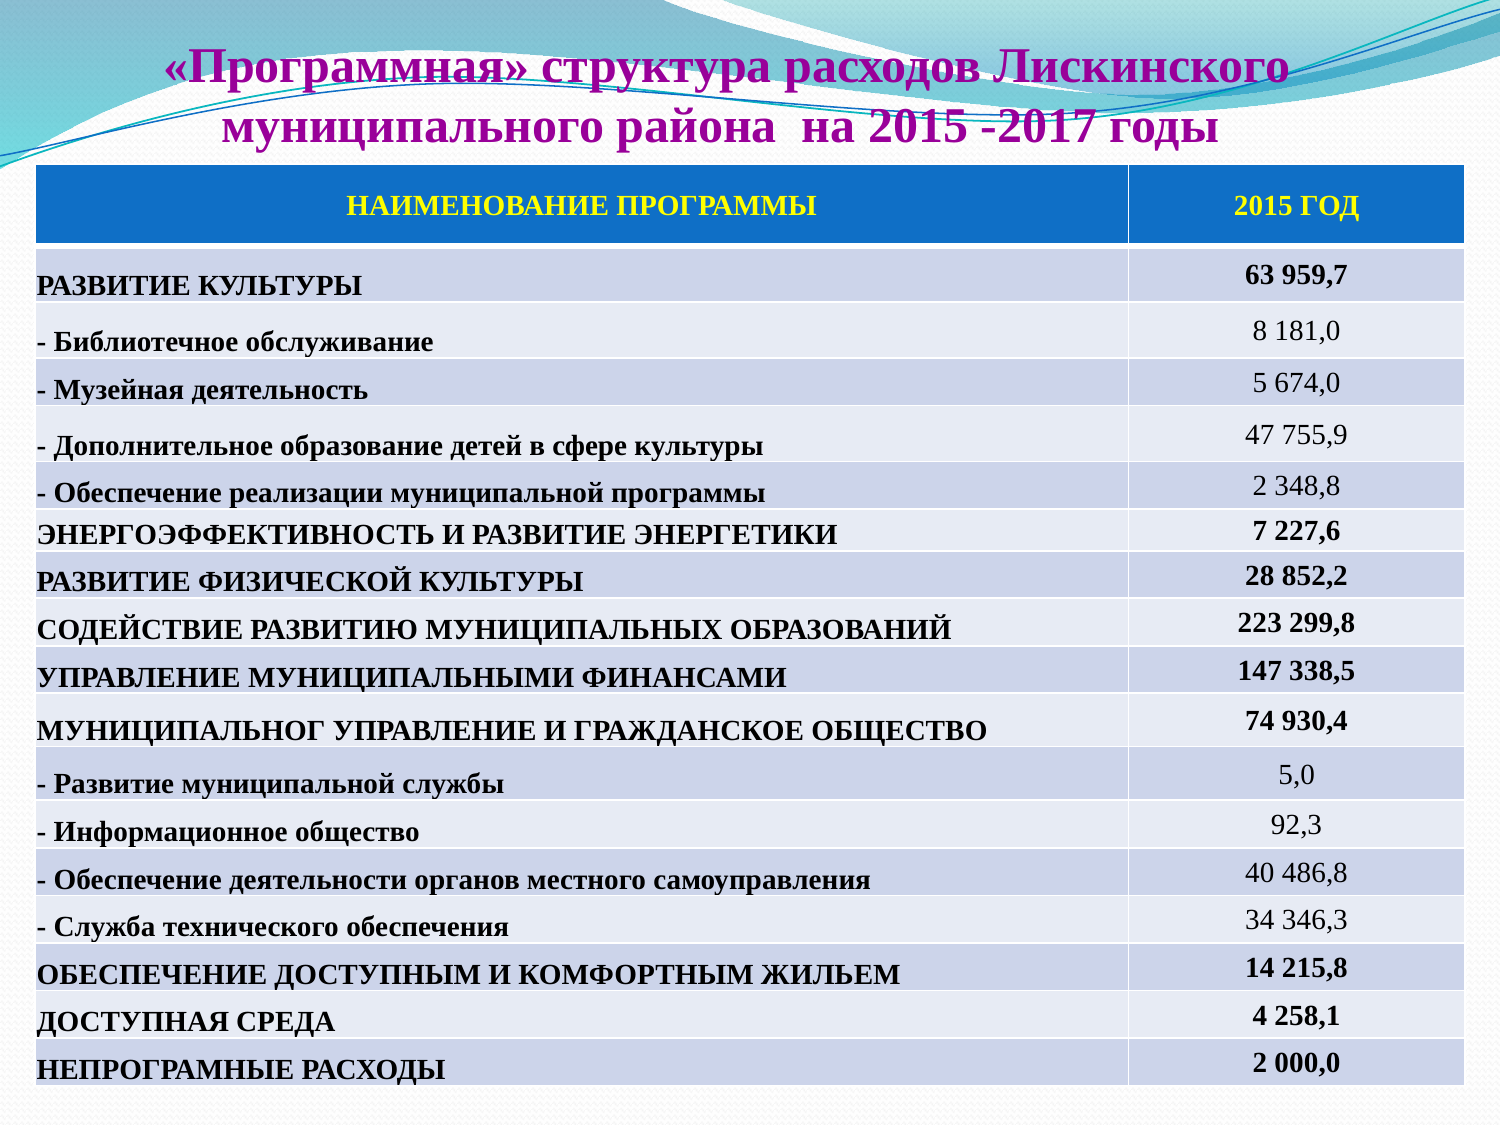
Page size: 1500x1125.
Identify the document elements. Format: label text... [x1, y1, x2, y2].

table_cell - Обеспечение деятельности органов местного самоуправления [36, 849, 1128, 895]
table_cell 4 258,1 [1129, 991, 1464, 1037]
table_cell 28 852,2 [1129, 552, 1464, 597]
table_header 2015 ГОД [1129, 165, 1464, 243]
table_cell МУНИЦИПАЛЬНОГ УПРАВЛЕНИЕ И ГРАЖДАНСКОЕ ОБЩЕСТВО [36, 694, 1128, 746]
title «Программная» структура расходов Лискинского муниципального района на 2015 -2017 годы [35, 35, 1418, 153]
table_cell 34 346,3 [1129, 896, 1464, 942]
table_cell 7 227,6 [1129, 510, 1464, 550]
table_cell СОДЕЙСТВИЕ РАЗВИТИЮ МУНИЦИПАЛЬНЫХ ОБРАЗОВАНИЙ [36, 599, 1128, 645]
table_cell 8 181,0 [1129, 303, 1464, 357]
table_cell 63 959,7 [1129, 249, 1464, 301]
table_cell - Развитие муниципальной службы [36, 747, 1128, 799]
table_cell 92,3 [1129, 801, 1464, 847]
table_cell - Информационное общество [36, 801, 1128, 847]
table_cell 47 755,9 [1129, 406, 1464, 461]
table_cell 74 930,4 [1129, 694, 1464, 746]
table_cell - Дополнительное образование детей в сфере культуры [36, 406, 1128, 461]
table_header НАИМЕНОВАНИЕ ПРОГРАММЫ [36, 165, 1128, 243]
table_cell 223 299,8 [1129, 599, 1464, 645]
table_cell 5,0 [1129, 747, 1464, 799]
table_cell НЕПРОГРАМНЫЕ РАСХОДЫ [36, 1039, 1128, 1085]
table_cell ДОСТУПНАЯ СРЕДА [36, 991, 1128, 1037]
table_cell - Музейная деятельность [36, 359, 1128, 405]
table_cell - Обеспечение реализации муниципальной программы [36, 462, 1128, 508]
table_cell 2 348,8 [1129, 462, 1464, 508]
table_cell РАЗВИТИЕ ФИЗИЧЕСКОЙ КУЛЬТУРЫ [36, 552, 1128, 597]
table_cell УПРАВЛЕНИЕ МУНИЦИПАЛЬНЫМИ ФИНАНСАМИ [36, 647, 1128, 692]
table_cell 40 486,8 [1129, 849, 1464, 895]
table_cell - Библиотечное обслуживание [36, 303, 1128, 357]
table_cell РАЗВИТИЕ КУЛЬТУРЫ [36, 249, 1128, 301]
table_cell - Служба технического обеспечения [36, 896, 1128, 942]
table_cell 14 215,8 [1129, 944, 1464, 990]
table_cell ЭНЕРГОЭФФЕКТИВНОСТЬ И РАЗВИТИЕ ЭНЕРГЕТИКИ [36, 510, 1128, 550]
table_cell 5 674,0 [1129, 359, 1464, 405]
table_cell 147 338,5 [1129, 647, 1464, 692]
table_cell 2 000,0 [1129, 1039, 1464, 1085]
table_cell ОБЕСПЕЧЕНИЕ ДОСТУПНЫМ И КОМФОРТНЫМ ЖИЛЬЕМ [36, 944, 1128, 990]
